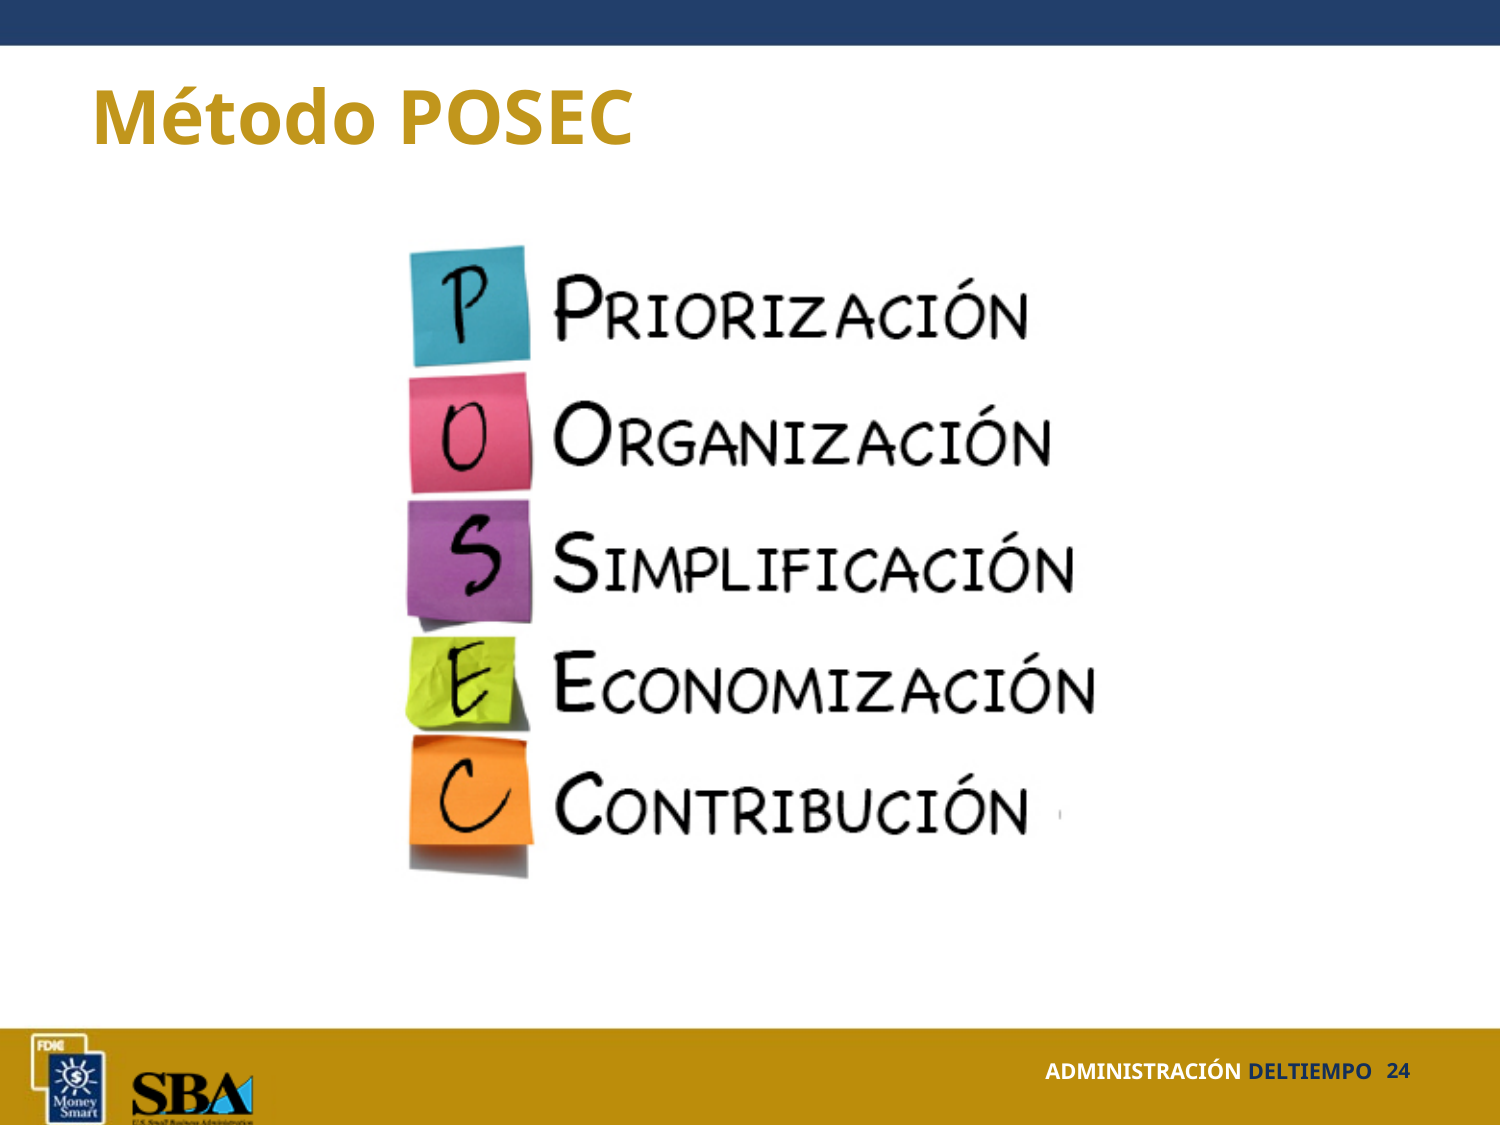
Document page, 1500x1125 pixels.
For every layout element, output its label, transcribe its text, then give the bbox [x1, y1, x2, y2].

picture [0, 0, 1500, 1125]
title Método POSEC [74, 62, 1426, 163]
